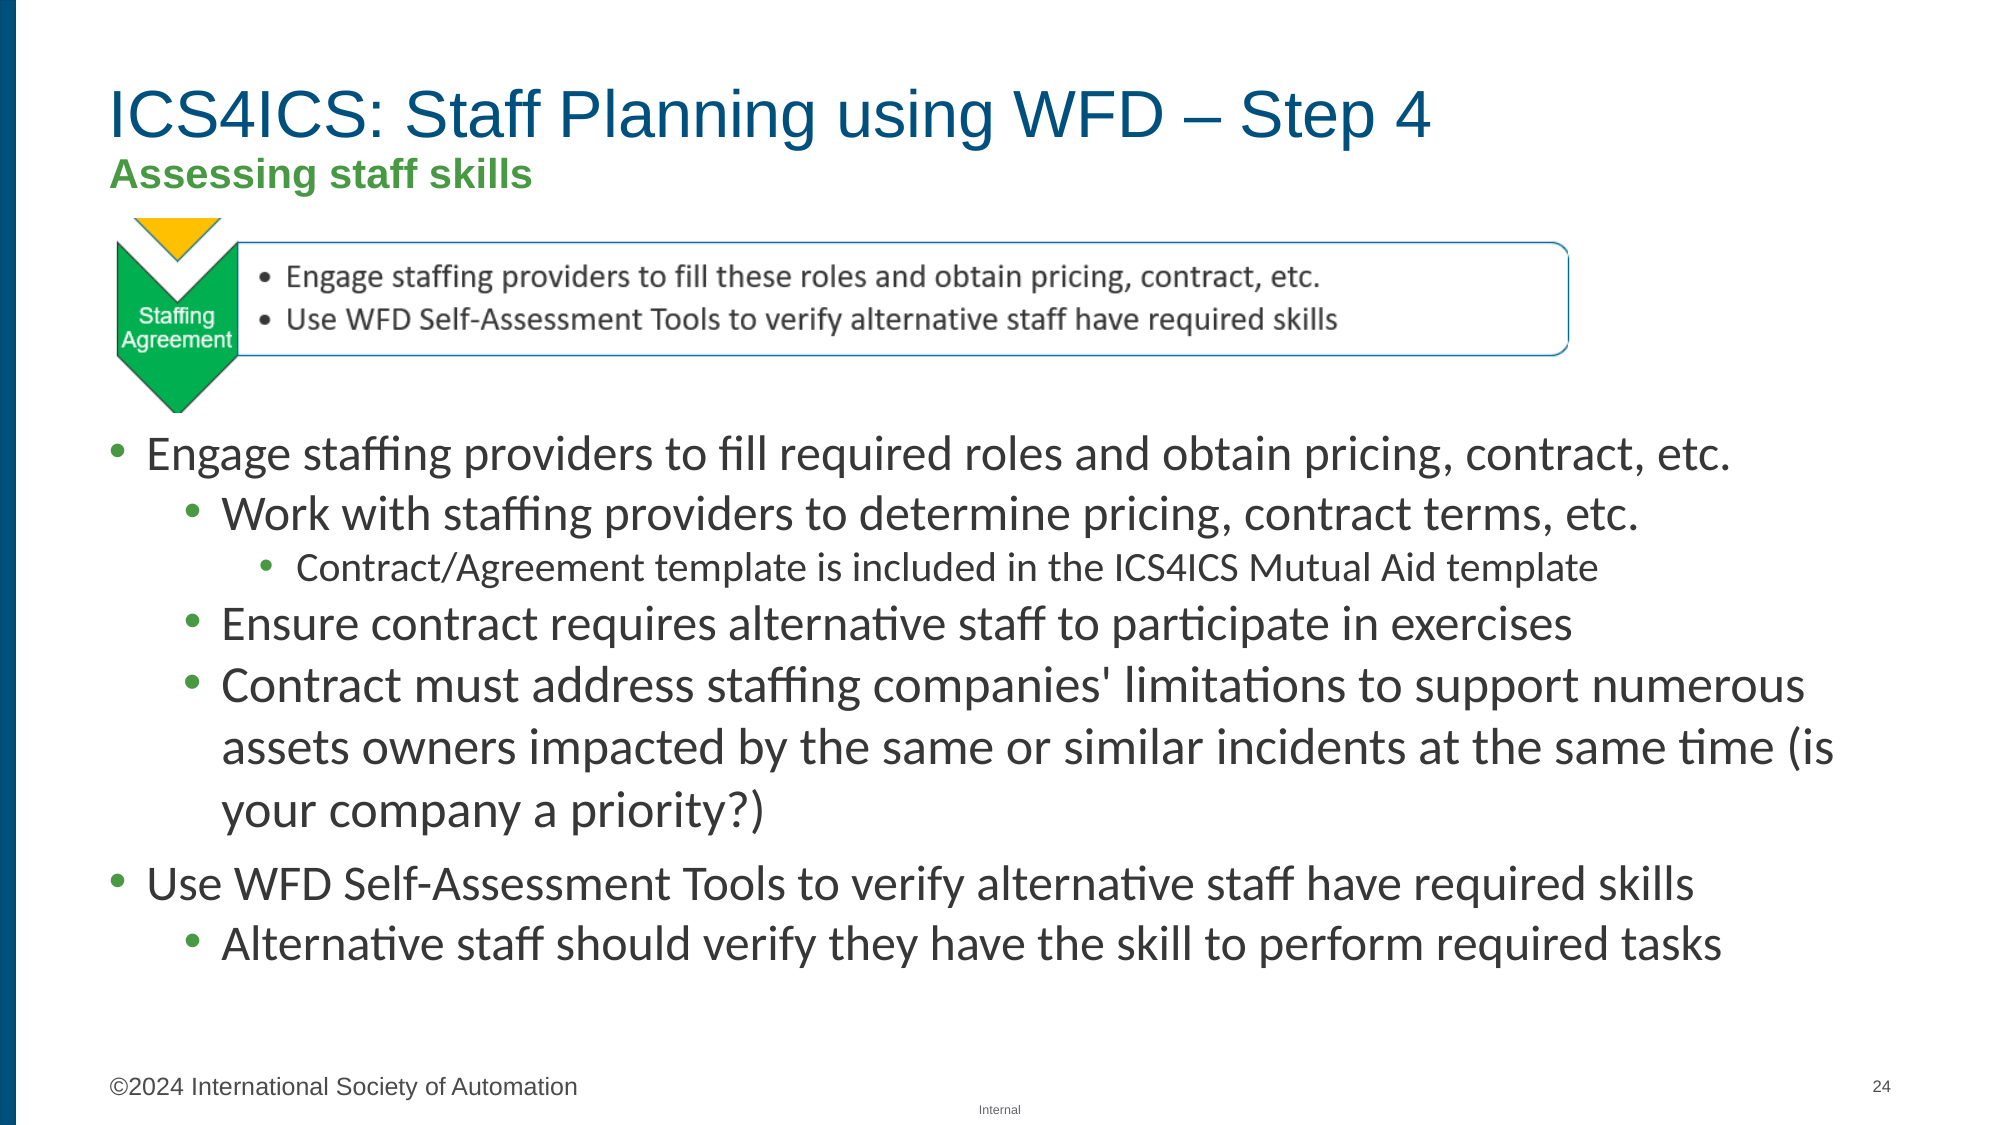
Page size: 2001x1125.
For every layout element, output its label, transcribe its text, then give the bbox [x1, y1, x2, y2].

title ICS4ICS: Staff Planning using WFD – Step 4 Assessing staff skills [93, 93, 1819, 184]
picture [107, 218, 1573, 413]
slide_number 24 [1456, 1071, 1907, 1100]
list Engage staffing providers to fill required roles and obtain pricing, contract, etc. Work with staffing providers to determine pricing, contract terms, etc. Contract/Agreement template is included in the ICS4ICS Mutual Aid template Ensure contract requires alternative staff to participate in exercises Contract must address staffing companies' limitations to support numerous assets owners impacted by the same or similar incidents at the same time (is your company a priority?) Use WFD Self-Assessment Tools to verify alternative staff have required skills Alternative staff should verify they have the skill to perform required tasks [93, 412, 1907, 1014]
